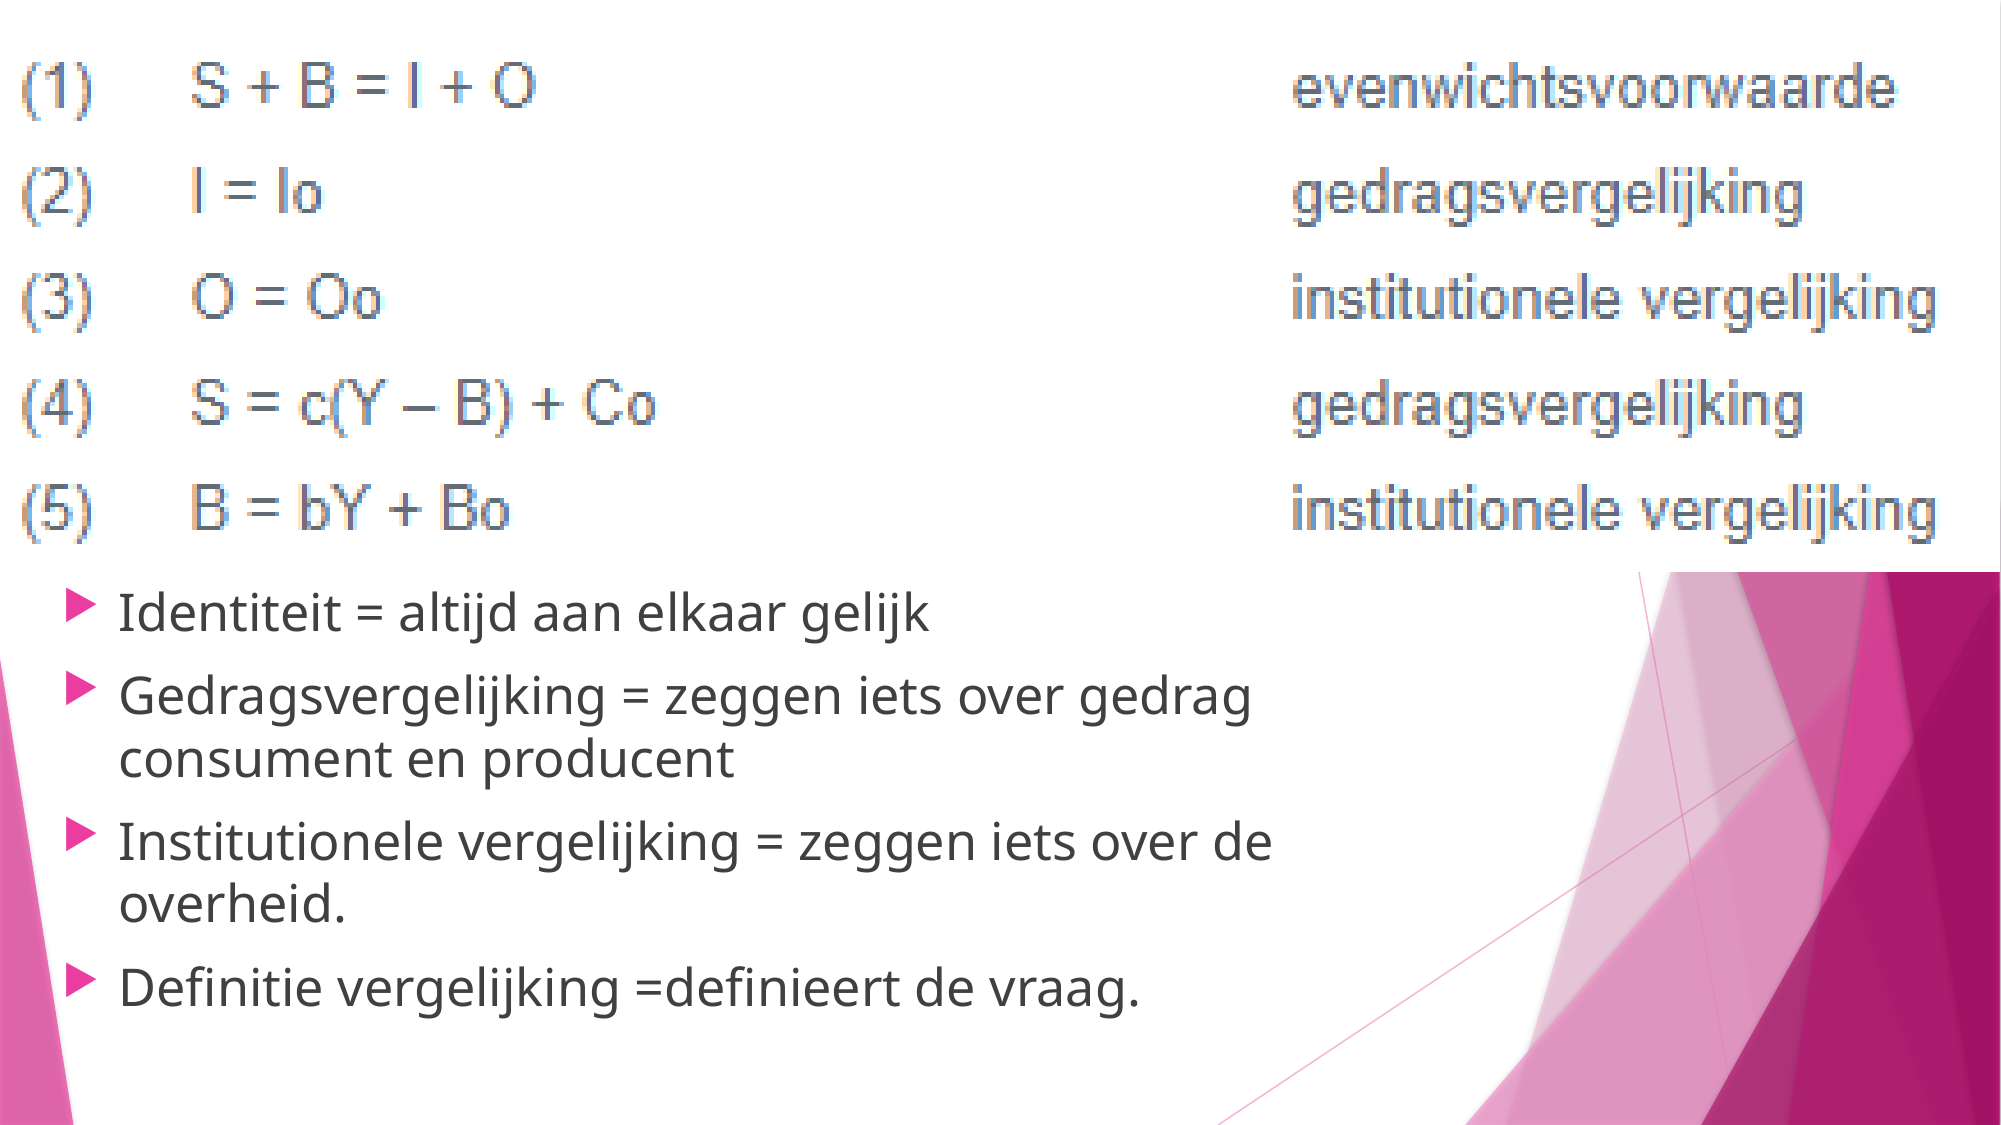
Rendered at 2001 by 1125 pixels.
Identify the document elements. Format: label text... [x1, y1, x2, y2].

picture [0, 0, 2000, 573]
list Identiteit = altijd aan elkaar gelijk Gedragsvergelijking = zeggen iets over gedrag consument en producent Institutionele vergelijking = zeggen iets over de overheid. Definitie vergelijking =definieert de vraag. [47, 584, 1522, 1125]
